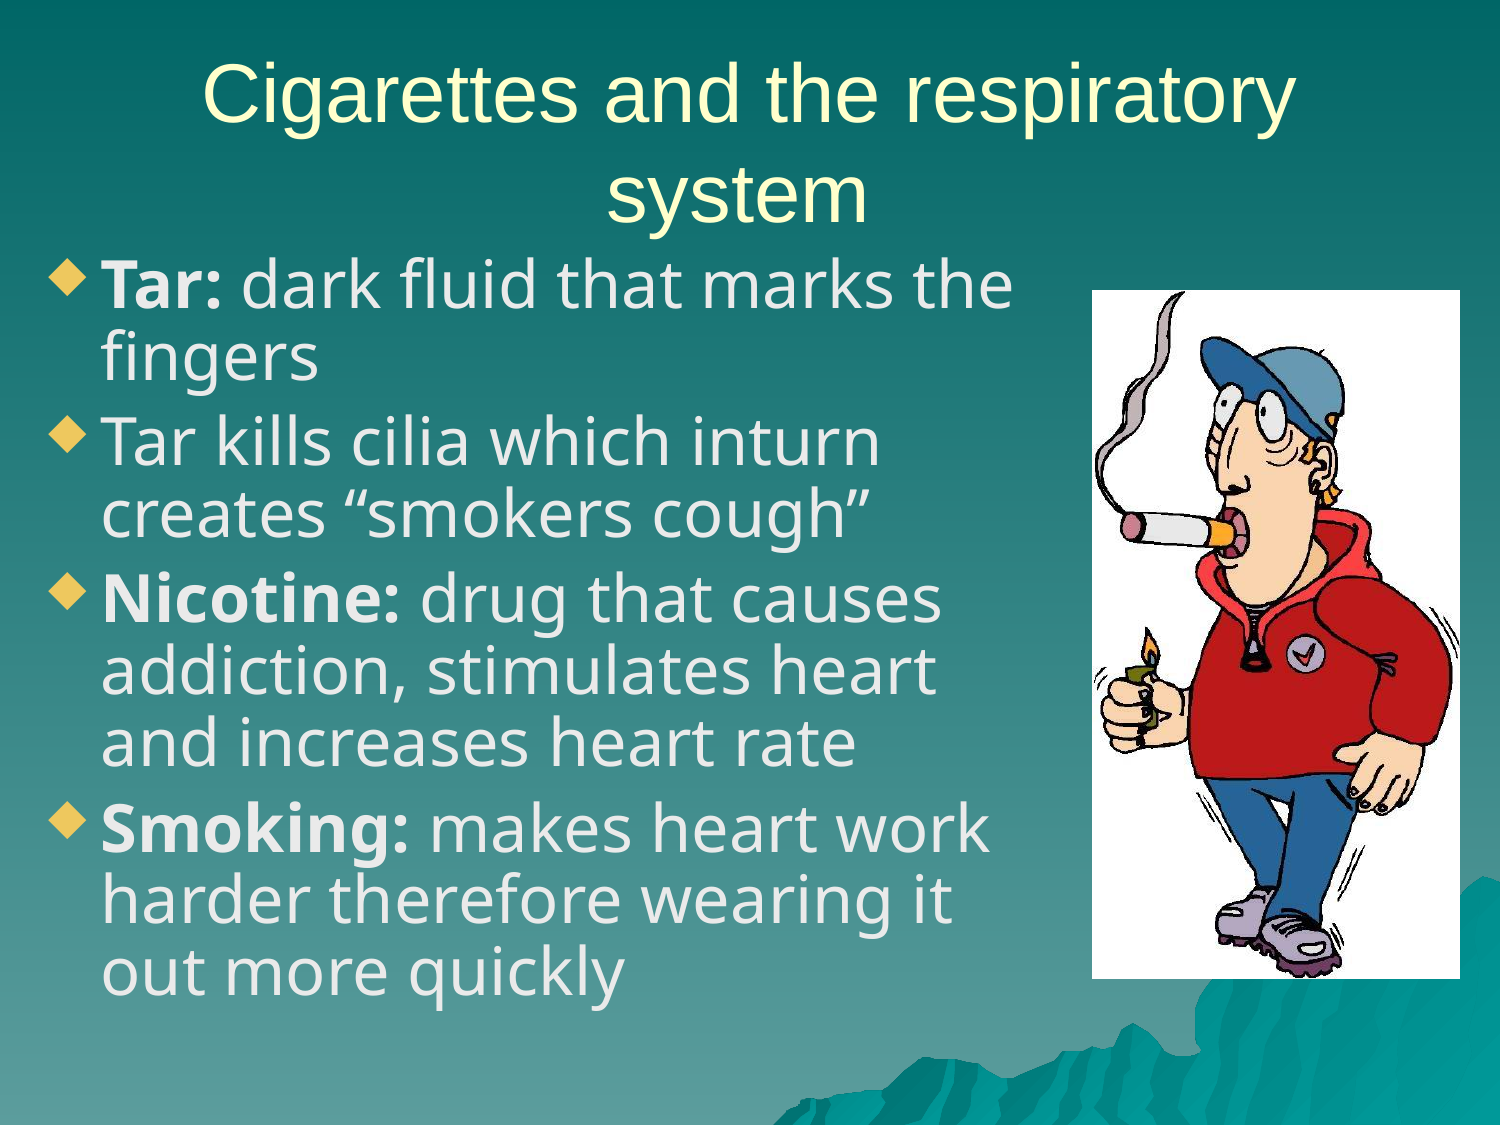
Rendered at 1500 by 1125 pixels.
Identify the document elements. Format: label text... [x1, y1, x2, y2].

picture [1092, 290, 1460, 979]
list Tar: dark fluid that marks the fingers Tar kills cilia which inturn creates “smokers cough” Nicotine: drug that causes addiction, stimulates heart and increases heart rate Smoking: makes heart work harder therefore wearing it out more quickly [29, 243, 1081, 1048]
title Cigarettes and the respiratory system [74, 45, 1426, 233]
